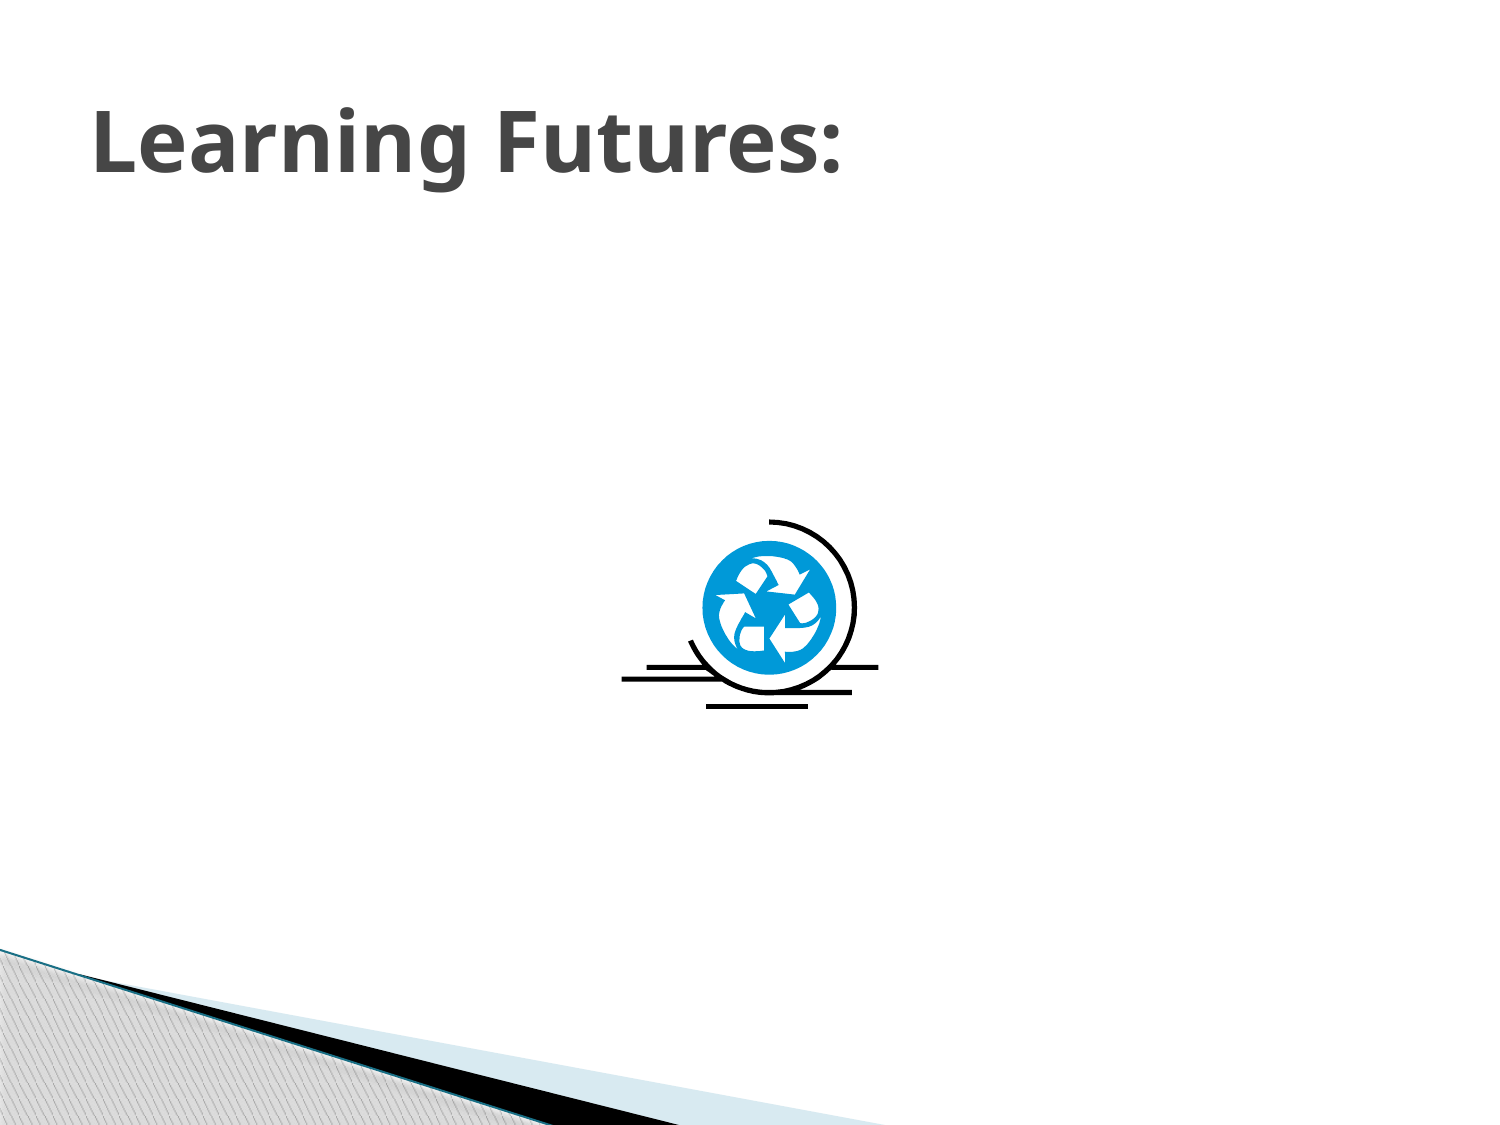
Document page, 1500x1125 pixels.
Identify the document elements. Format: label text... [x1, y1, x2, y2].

title Learning Futures: [75, 45, 1425, 233]
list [621, 519, 879, 710]
